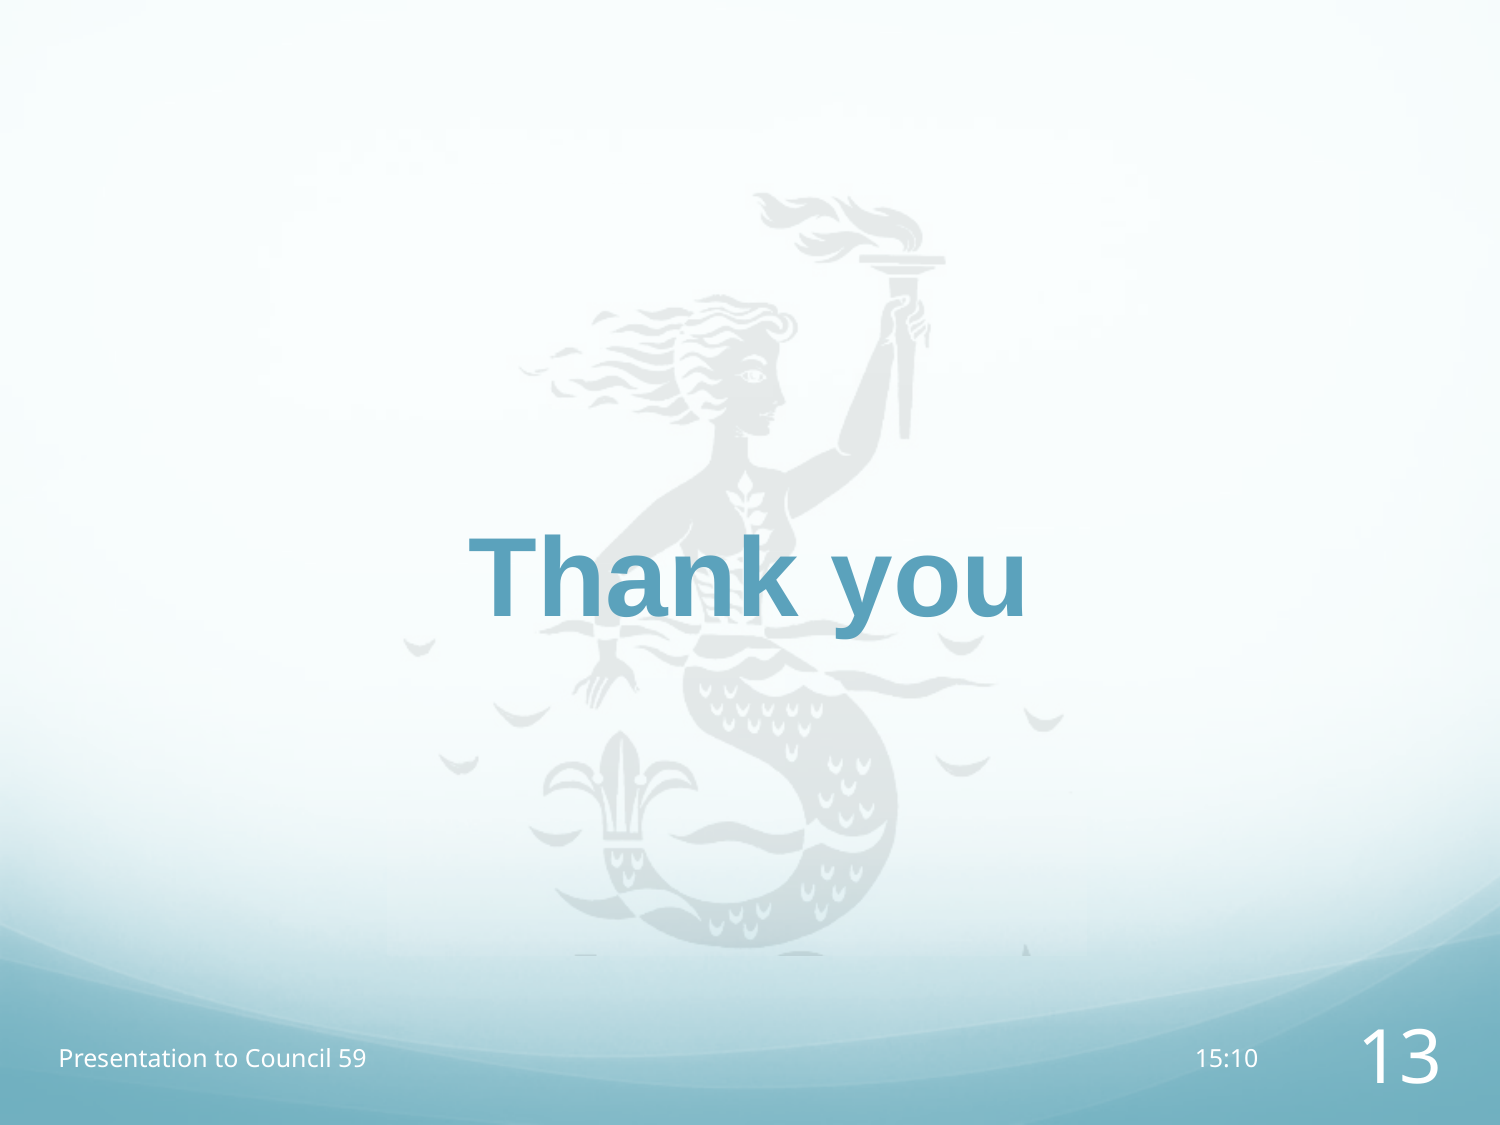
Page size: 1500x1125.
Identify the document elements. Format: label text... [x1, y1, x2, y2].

footer Presentation to Council 59 [43, 1029, 838, 1090]
slide_number 13 [1295, 1029, 1459, 1090]
list Thank you [90, 213, 1410, 926]
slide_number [923, 1029, 1274, 1090]
